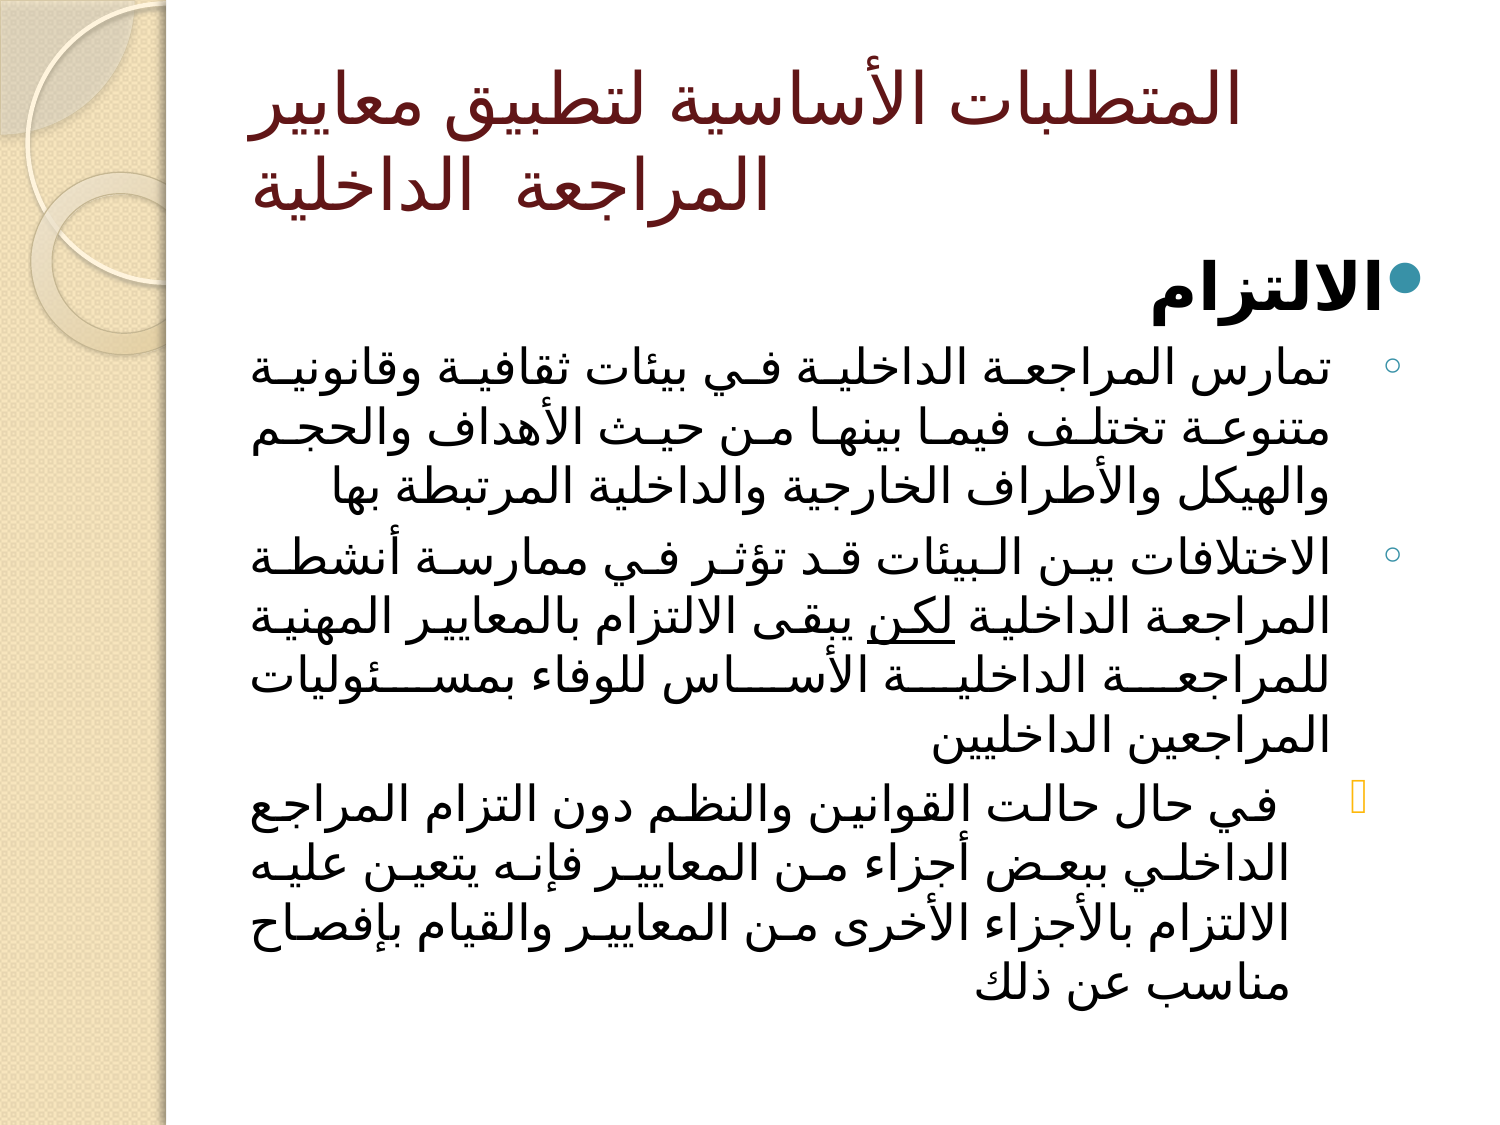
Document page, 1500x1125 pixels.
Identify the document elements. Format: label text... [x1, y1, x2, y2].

list الالتزام تمارس المراجعة الداخلية في بيئات ثقافية وقانونية متنوعة تختلف فيما بينها من حيث الأهداف والحجم والهيكل والأطراف الخارجية والداخلية المرتبطة بها الاختلافات بين البيئات قد تؤثر في ممارسة أنشطة المراجعة الداخلية لكن يبقى الالتزام بالمعايير المهنية للمراجعة الداخلية الأساس للوفاء بمسئوليات المراجعين الداخليين في حال حالت القوانين والنظم دون التزام المراجع الداخلي ببعض أجزاء من المعايير فإنه يتعين عليه الالتزام بالأجزاء الأخرى من المعايير والقيام بإفصاح مناسب عن ذلك [235, 237, 1466, 1025]
title المتطلبات الأساسية لتطبيق معايير المراجعة الداخلية [235, 45, 1466, 233]
